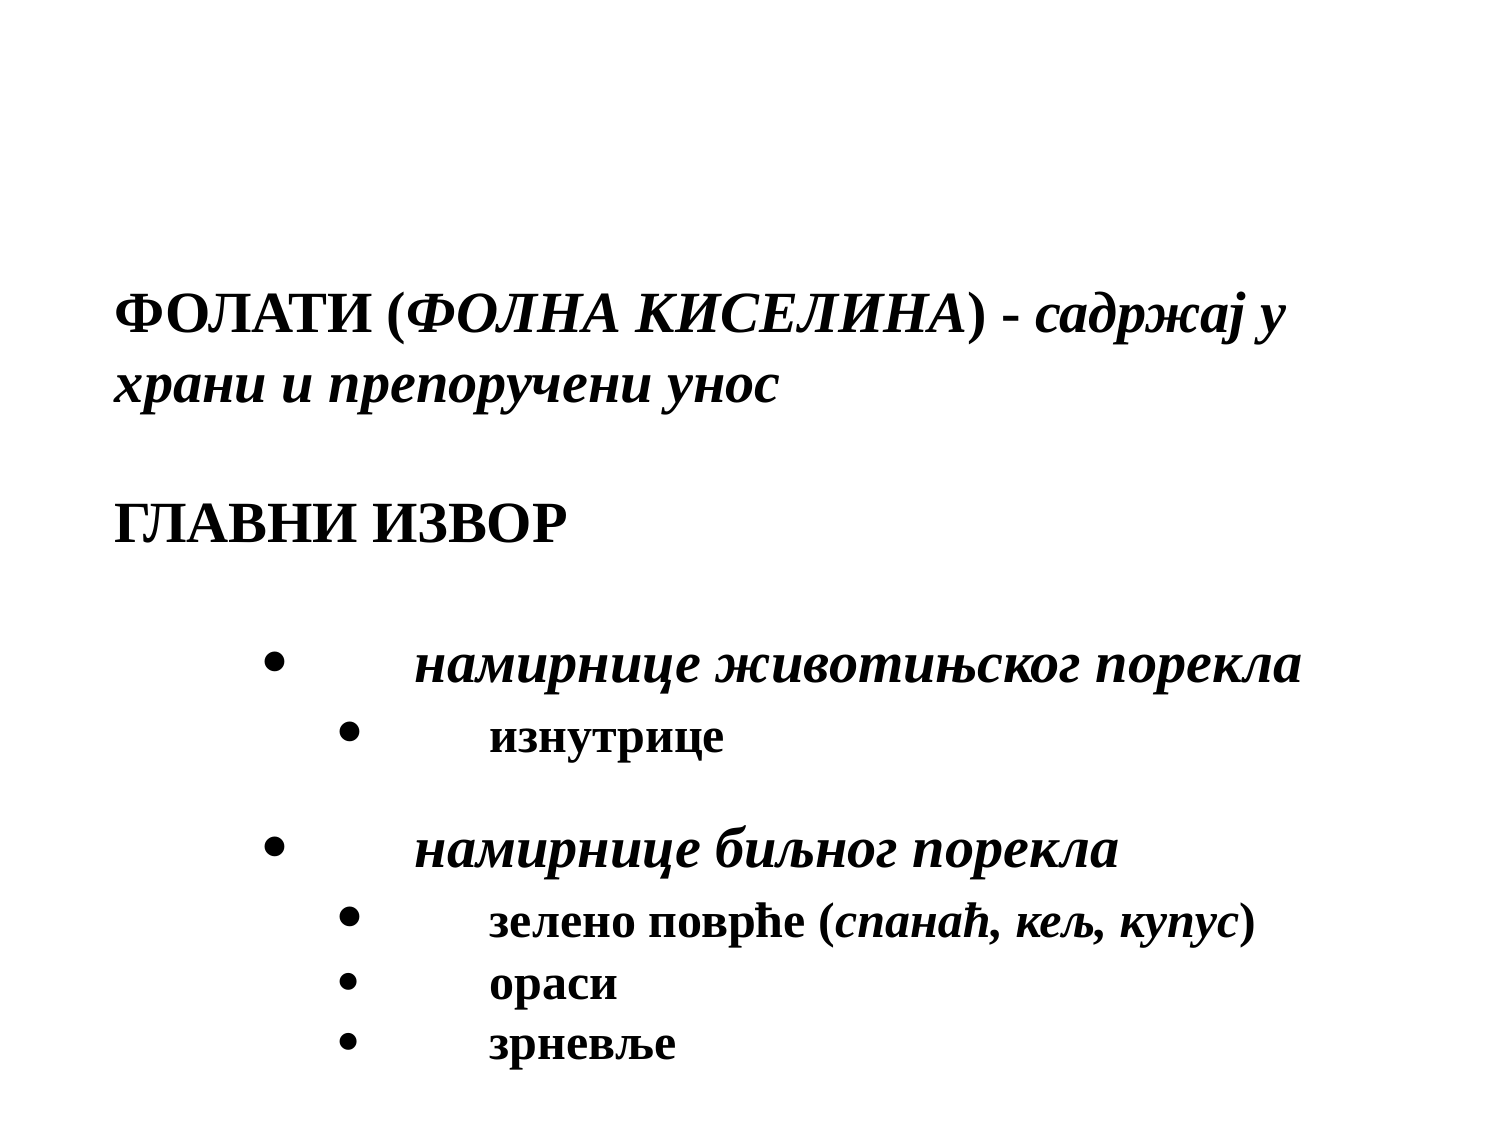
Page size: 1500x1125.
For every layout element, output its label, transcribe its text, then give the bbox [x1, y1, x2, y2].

text_box ФОЛАТИ (ФОЛНА КИСЕЛИНА) - садржај у храни и препоручени унос ГЛАВНИ ИЗВОР · намирнице животињског порекла · изнутрице · намирнице биљног порекла · зелено поврће (спанаћ, кељ, купус) · ораси · зрневље [100, 267, 1376, 1077]
